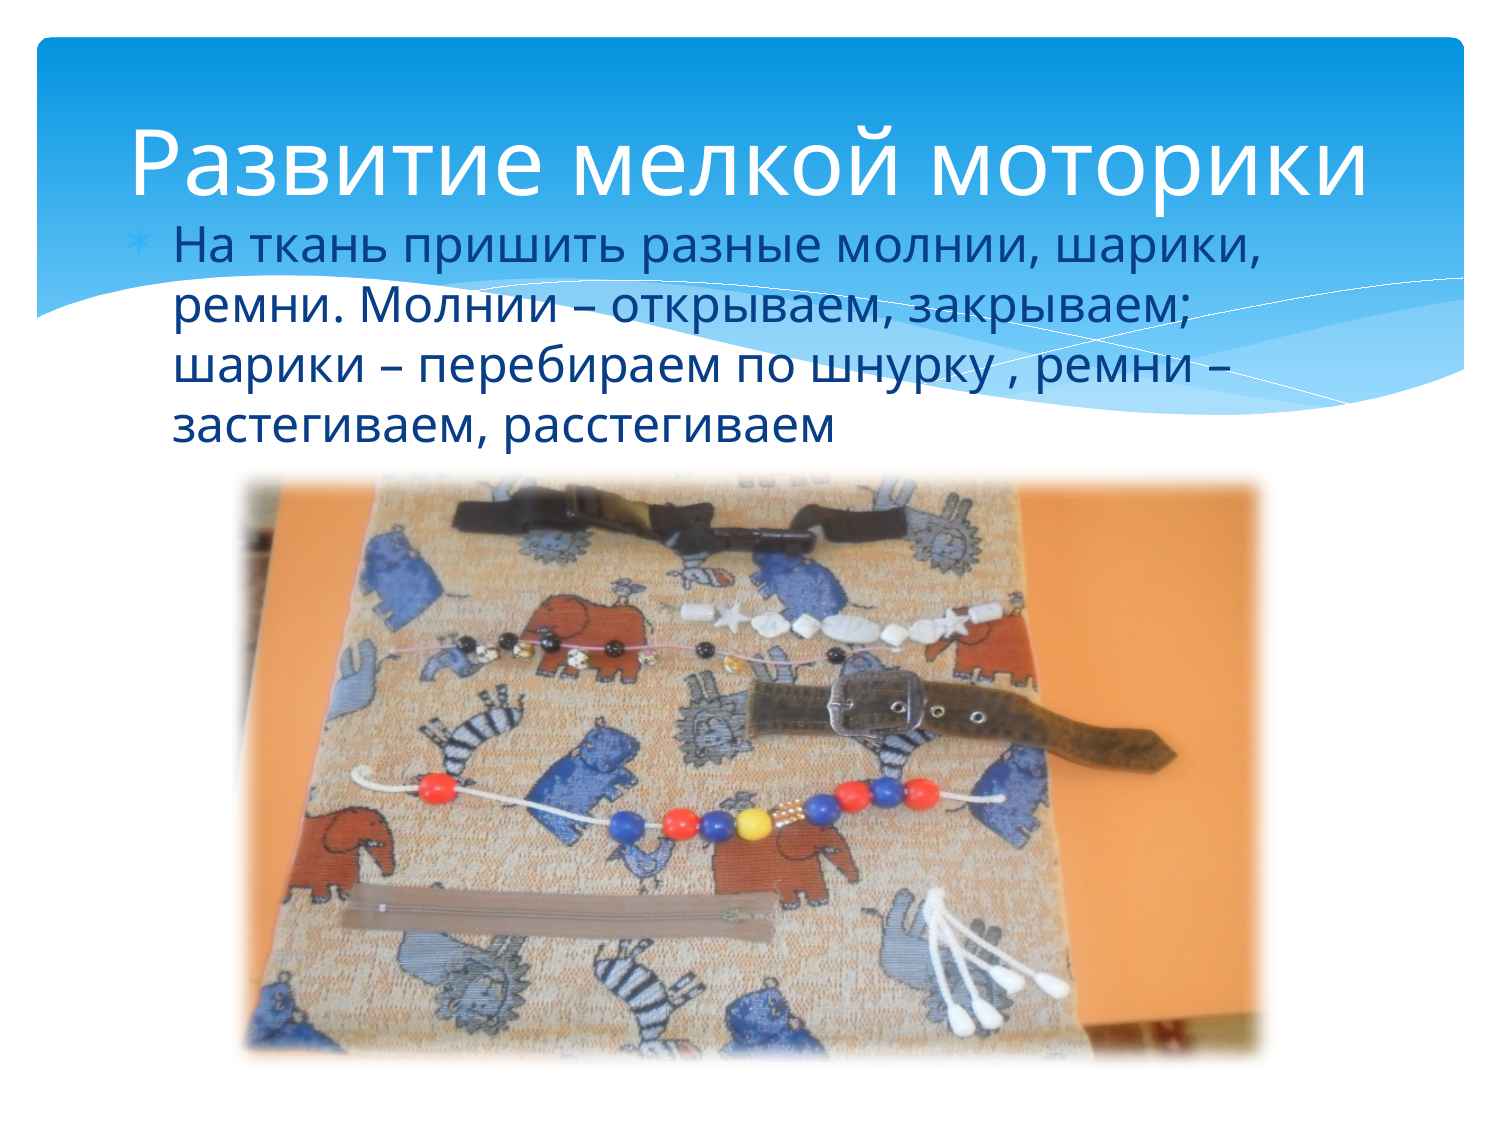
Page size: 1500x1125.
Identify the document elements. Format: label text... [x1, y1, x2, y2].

picture [229, 467, 1276, 1071]
title Развитие мелкой моторики [75, 55, 1425, 261]
list На ткань пришить разные молнии, шарики, ремни. Молнии – открываем, закрываем; шарики – перебираем по шнурку , ремни – застегиваем, расстегиваем [112, 261, 1328, 771]
